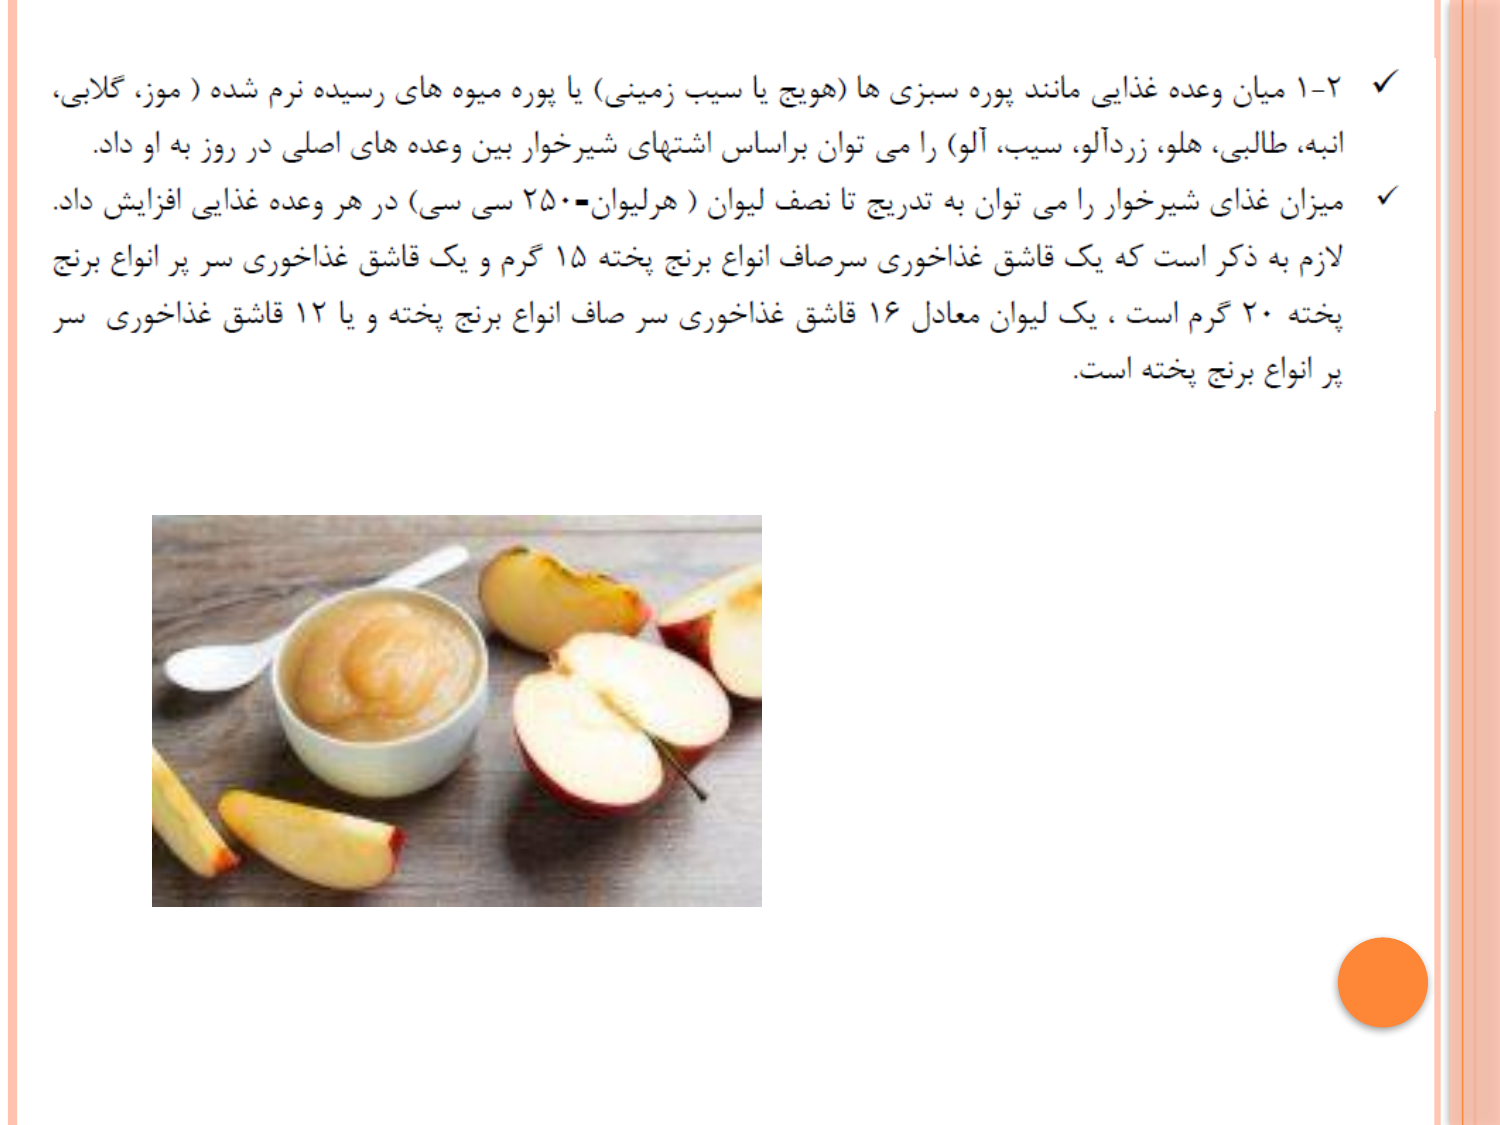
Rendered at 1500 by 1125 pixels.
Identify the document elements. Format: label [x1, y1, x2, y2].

list [40, 58, 1437, 411]
picture [151, 515, 763, 908]
